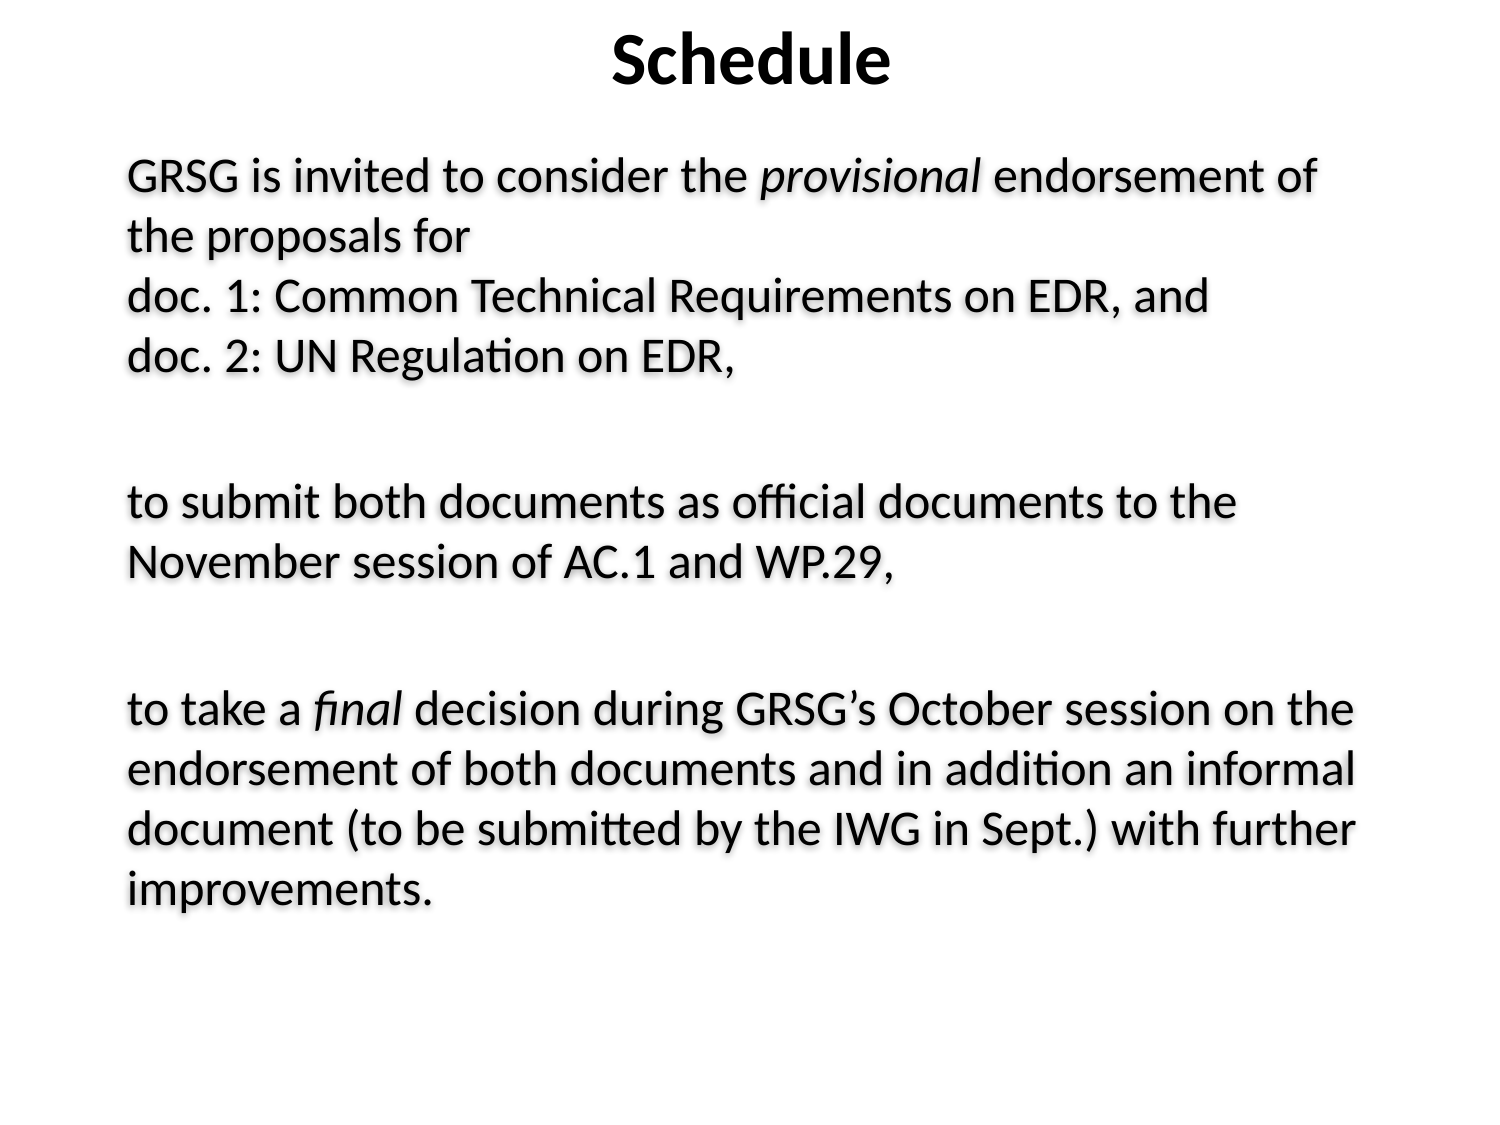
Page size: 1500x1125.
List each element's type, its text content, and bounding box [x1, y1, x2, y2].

text_box Schedule [2, 19, 1500, 90]
text_box GRSG is invited to consider the provisional endorsement of the proposals for doc. 1: Common Technical Requirements on EDR, and doc. 2: UN Regulation on EDR, to submit both documents as official documents to the November session of AC.1 and WP.29, to take a final decision during GRSG’s October session on the endorsement of both documents and in addition an informal document (to be submitted by the IWG in Sept.) with further improvements. [63, 85, 1441, 1026]
